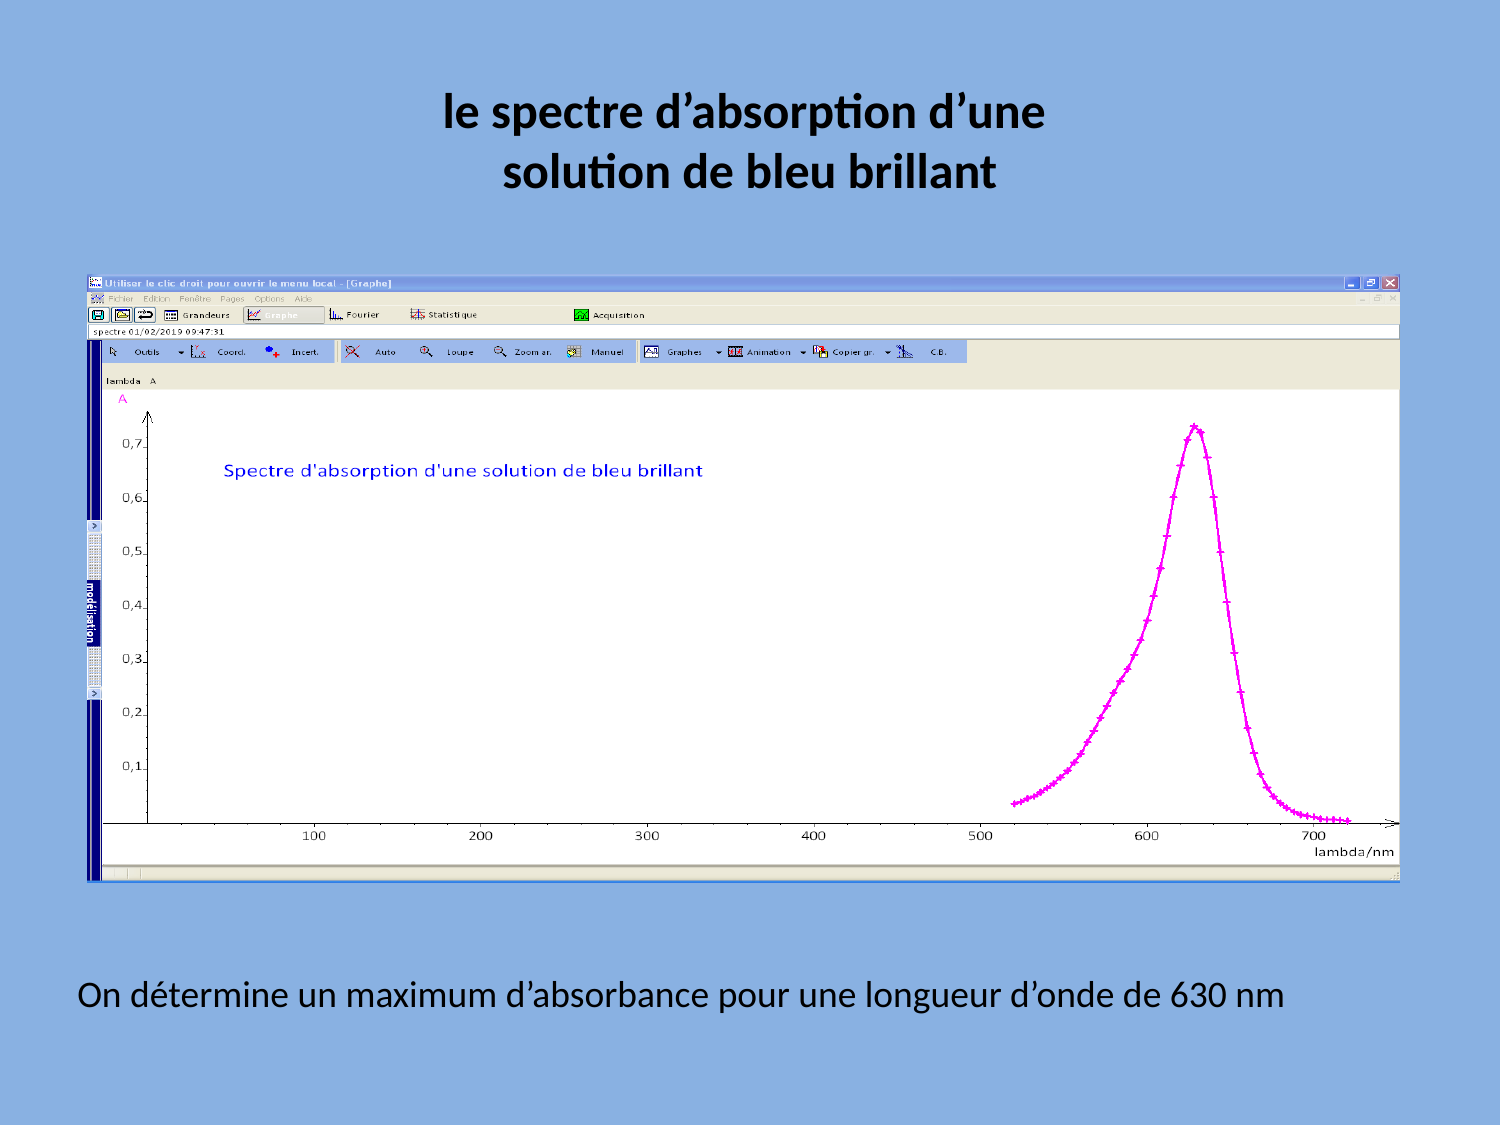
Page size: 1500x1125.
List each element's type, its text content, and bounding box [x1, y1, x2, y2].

title le spectre d’absorption d’une solution de bleu brillant [75, 45, 1425, 233]
picture [87, 274, 1401, 883]
text_box On détermine un maximum d’absorbance pour une longueur d’onde de 630 nm [62, 962, 1375, 1023]
